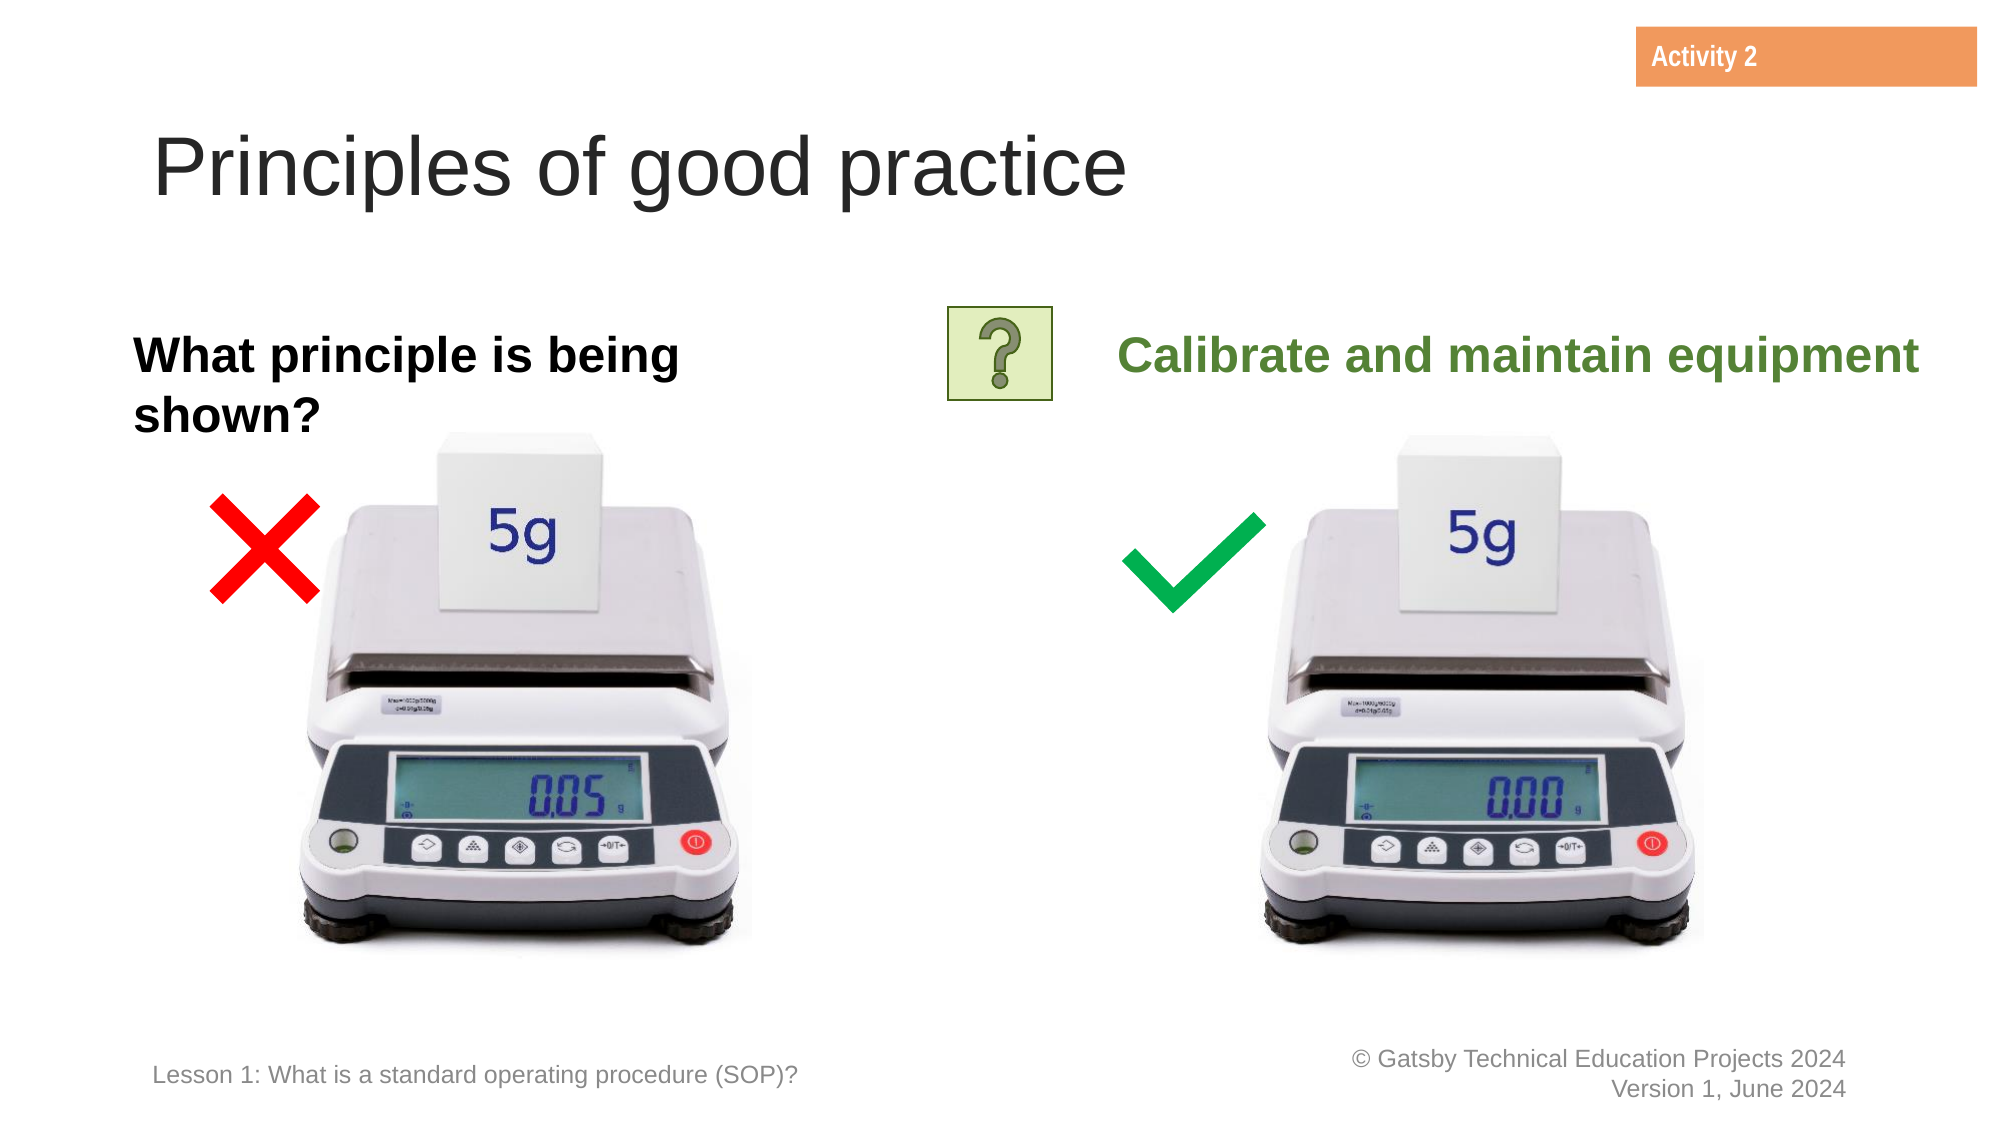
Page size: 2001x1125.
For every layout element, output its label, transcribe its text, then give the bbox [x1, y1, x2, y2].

list Activity 2 [1636, 26, 1978, 87]
title Principles of good practice [137, 59, 1863, 278]
text_box Calibrate and maintain equipment [1102, 315, 1945, 391]
text_box What principle is being shown? [118, 315, 898, 451]
list Lesson 1: What is a standard operating procedure (SOP)? [137, 1042, 829, 1103]
text_box [209, 493, 289, 605]
text_box [947, 306, 1053, 401]
picture [1077, 423, 1878, 960]
picture [289, 423, 752, 960]
